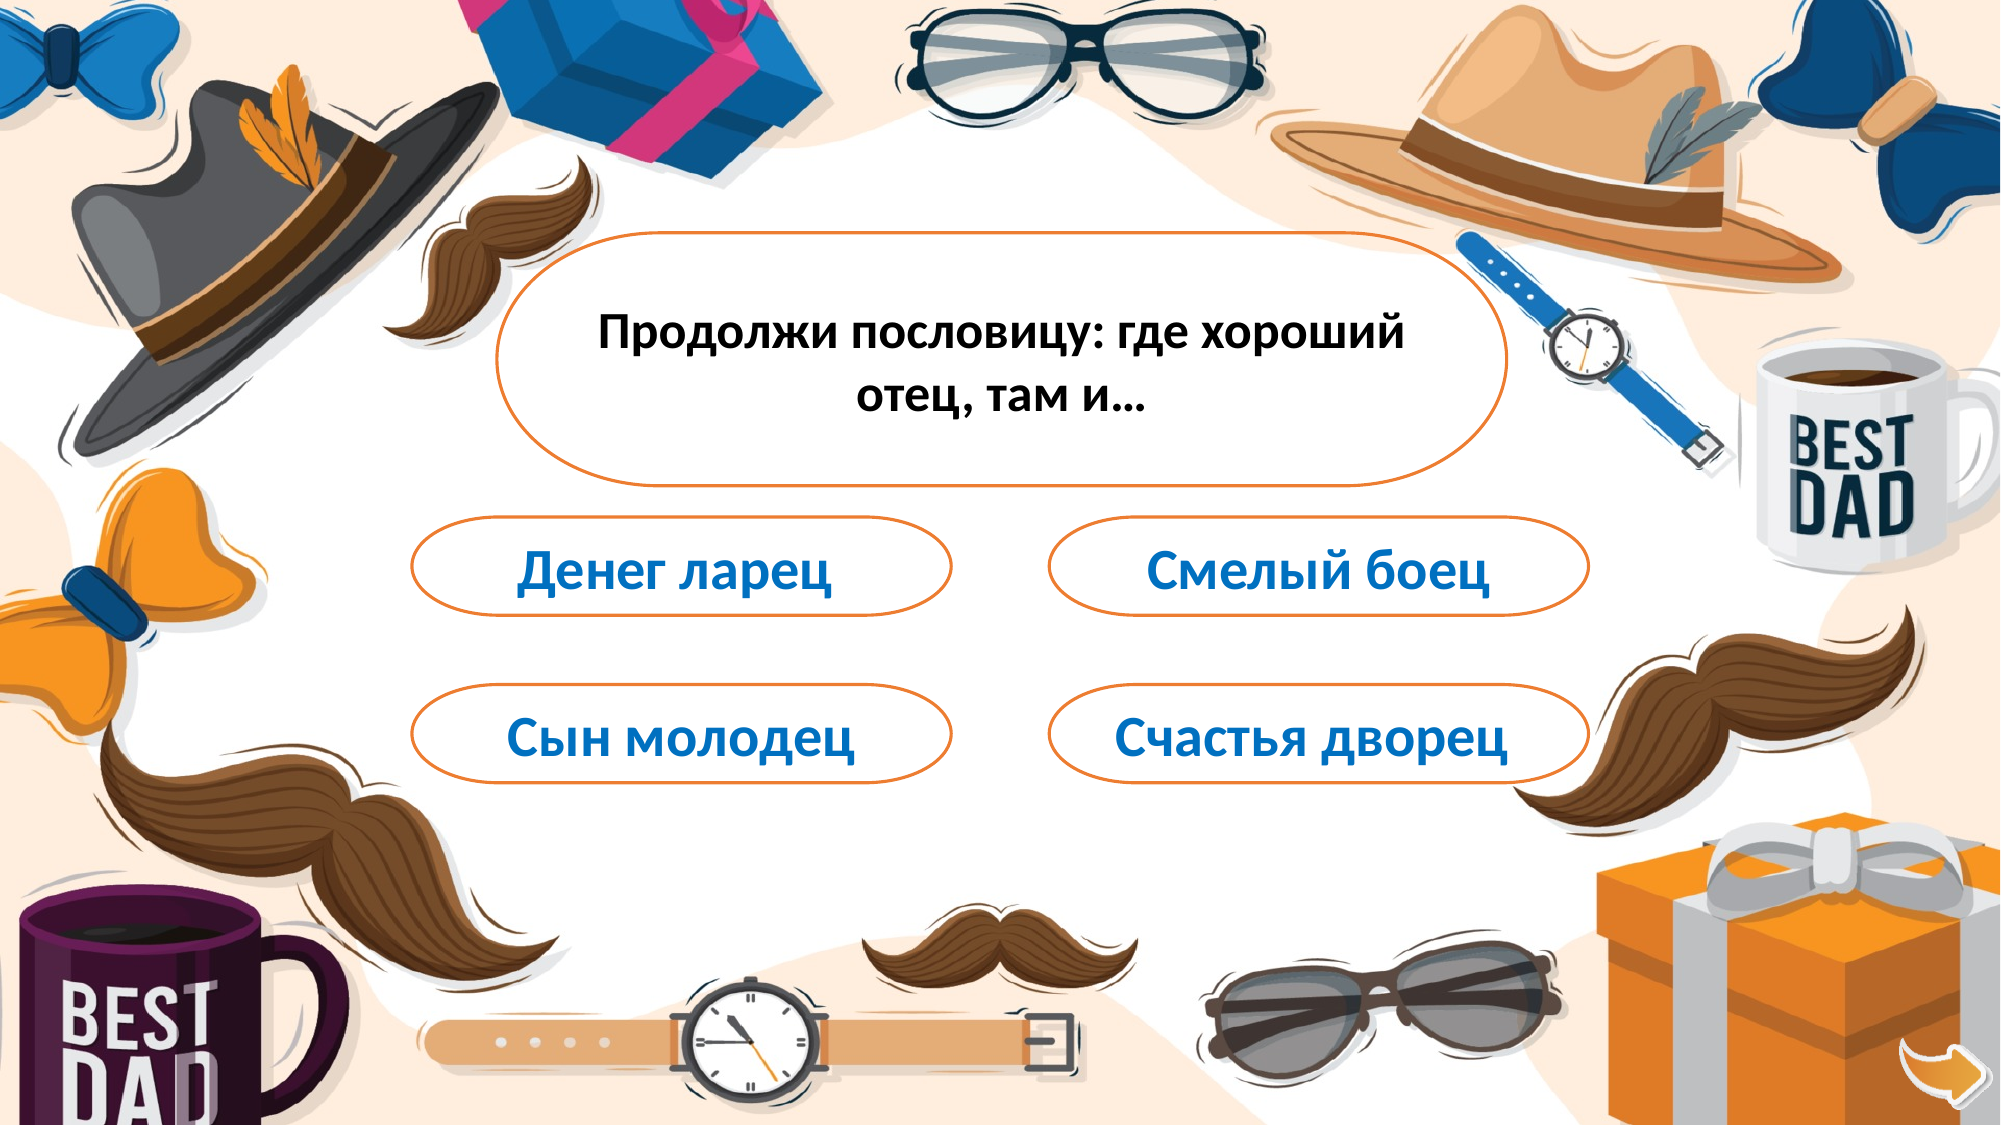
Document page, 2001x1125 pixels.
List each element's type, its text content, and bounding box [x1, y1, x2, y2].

text_box Продолжи пословицу: где хороший отец, там и… [495, 231, 1508, 487]
text_box Сын молодец [410, 683, 953, 784]
text_box Счастья дворец [1048, 683, 1590, 784]
text_box Денег ларец [410, 515, 953, 617]
text_box Смелый боец [1048, 515, 1590, 617]
picture [0, 0, 2001, 1125]
